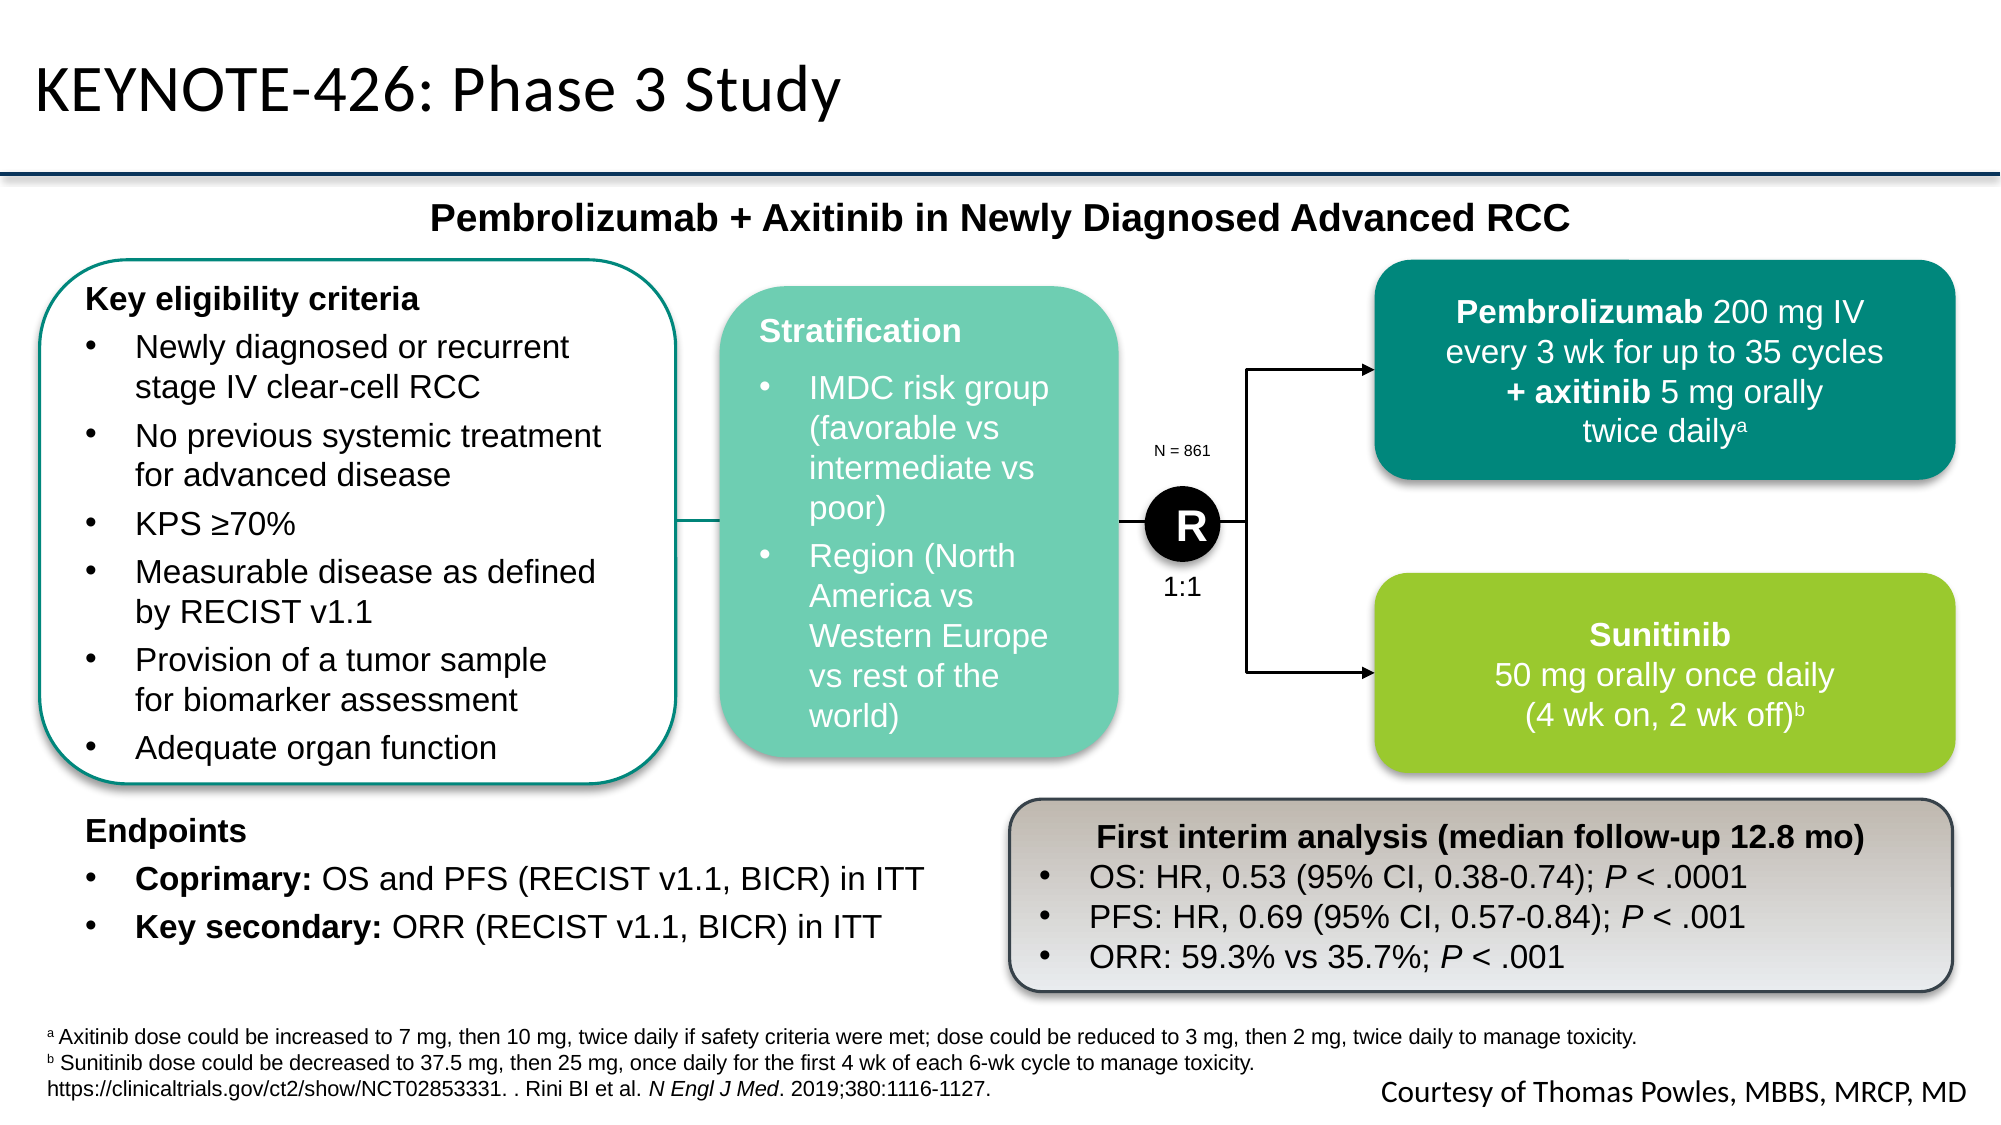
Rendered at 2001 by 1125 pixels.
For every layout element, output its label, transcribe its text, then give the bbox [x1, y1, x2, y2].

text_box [1118, 521, 1375, 674]
title KEYNOTE-426: Phase 3 Study [20, 20, 1980, 159]
text_box Sunitinib 50 mg orally once daily (4 wk on, 2 wk off)b [1372, 570, 1958, 776]
footer a Axitinib dose could be increased to 7 mg, then 10 mg, twice daily if safety criteria were met; dose could be reduced to 3 mg, then 2 mg, twice daily to manage toxicity. b Sunitinib dose could be decreased to 37.5 mg, then 25 mg, once daily for the first 4 wk of each 6-wk cycle to manage toxicity. https://clinicaltrials.gov/ct2/show/NCT02853331. . Rini BI et al. N Engl J Med. 2019;380:1116-1127. [39, 1014, 1724, 1075]
text_box Stratification IMDC risk group (favorable vs intermediate vs poor) Region (North America vs Western Europe vs rest of the world) [719, 286, 1119, 758]
text_box Endpoints Coprimary: OS and PFS (RECIST v1.1, BICR) in ITT Key secondary: ORR (RECIST v1.1, BICR) in ITT [65, 799, 986, 956]
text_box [1118, 369, 1375, 521]
text_box Courtesy of Thomas Powles, MBBS, MRCP, MD [979, 1064, 1983, 1117]
text_box First interim analysis (median follow-up 12.8 mo) OS: HR, 0.53 (95% CI, 0.38-0.74); P < .0001 PFS: HR, 0.69 (95% CI, 0.57-0.84); P < .001 ORR: 59.3% vs 35.7%; P < .001 [1007, 797, 1955, 994]
text_box Pembrolizumab + Axitinib in Newly Diagnosed Advanced RCC [0, 182, 2000, 250]
text_box Key eligibility criteria Newly diagnosed or recurrent stage IV clear-cell RCC No previous systemic treatment for advanced disease KPS ≥70% Measurable disease as defined by RECIST v1.1 Provision of a tumor sample for biomarker assessment Adequate organ function [37, 257, 678, 786]
text_box Pembrolizumab 200 mg IV every 3 wk for up to 35 cycles + axitinib 5 mg orally twice dailya [1372, 257, 1958, 482]
